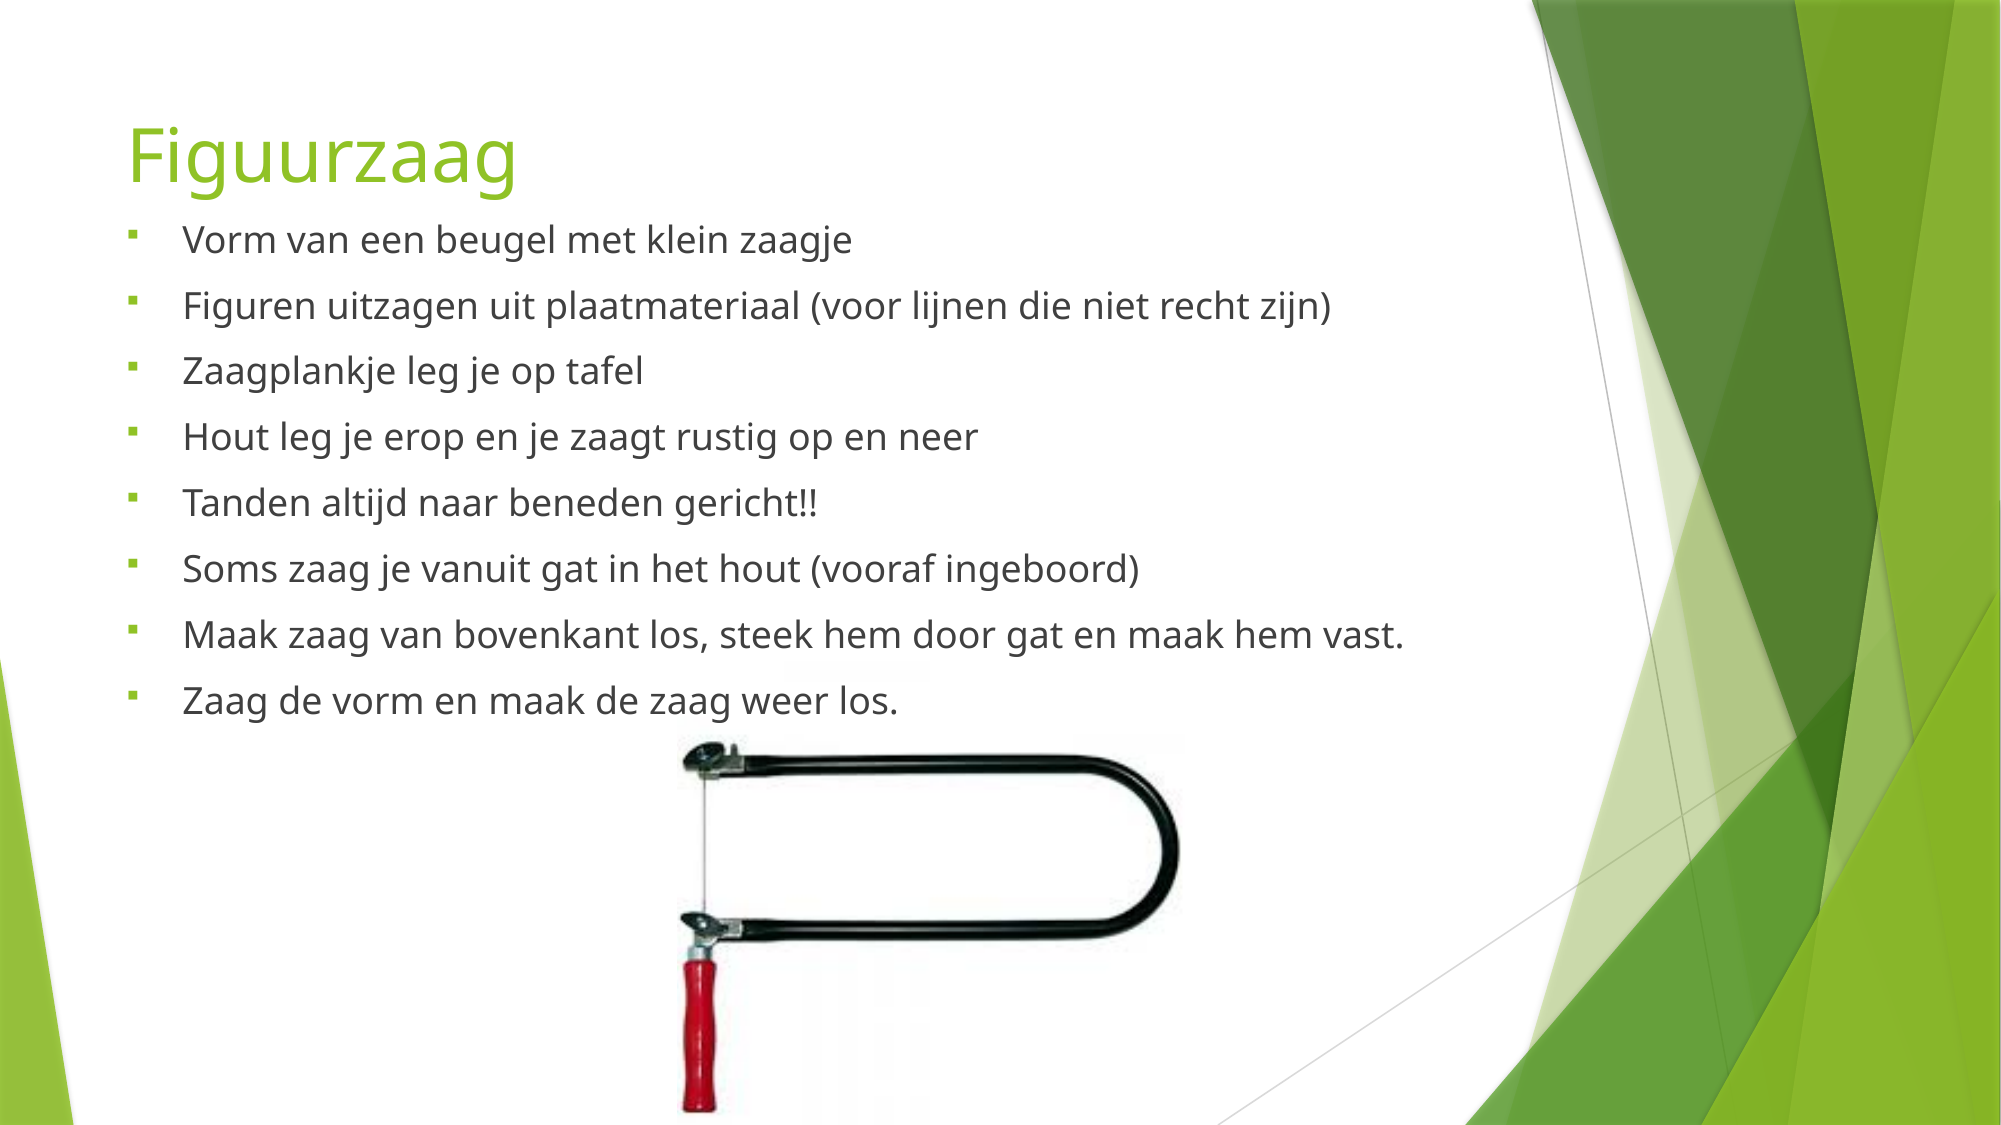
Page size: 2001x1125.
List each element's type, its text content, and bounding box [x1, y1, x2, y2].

title Figuurzaag [111, 99, 1522, 208]
list Vorm van een beugel met klein zaagje Figuren uitzagen uit plaatmateriaal (voor lijnen die niet recht zijn) Zaagplankje leg je op tafel Hout leg je erop en je zaagt rustig op en neer Tanden altijd naar beneden gericht!! Soms zaag je vanuit gat in het hout (vooraf ingeboord) Maak zaag van bovenkant los, steek hem door gat en maak hem vast. Zaag de vorm en maak de zaag weer los. [111, 208, 1522, 845]
picture [676, 645, 1185, 1125]
